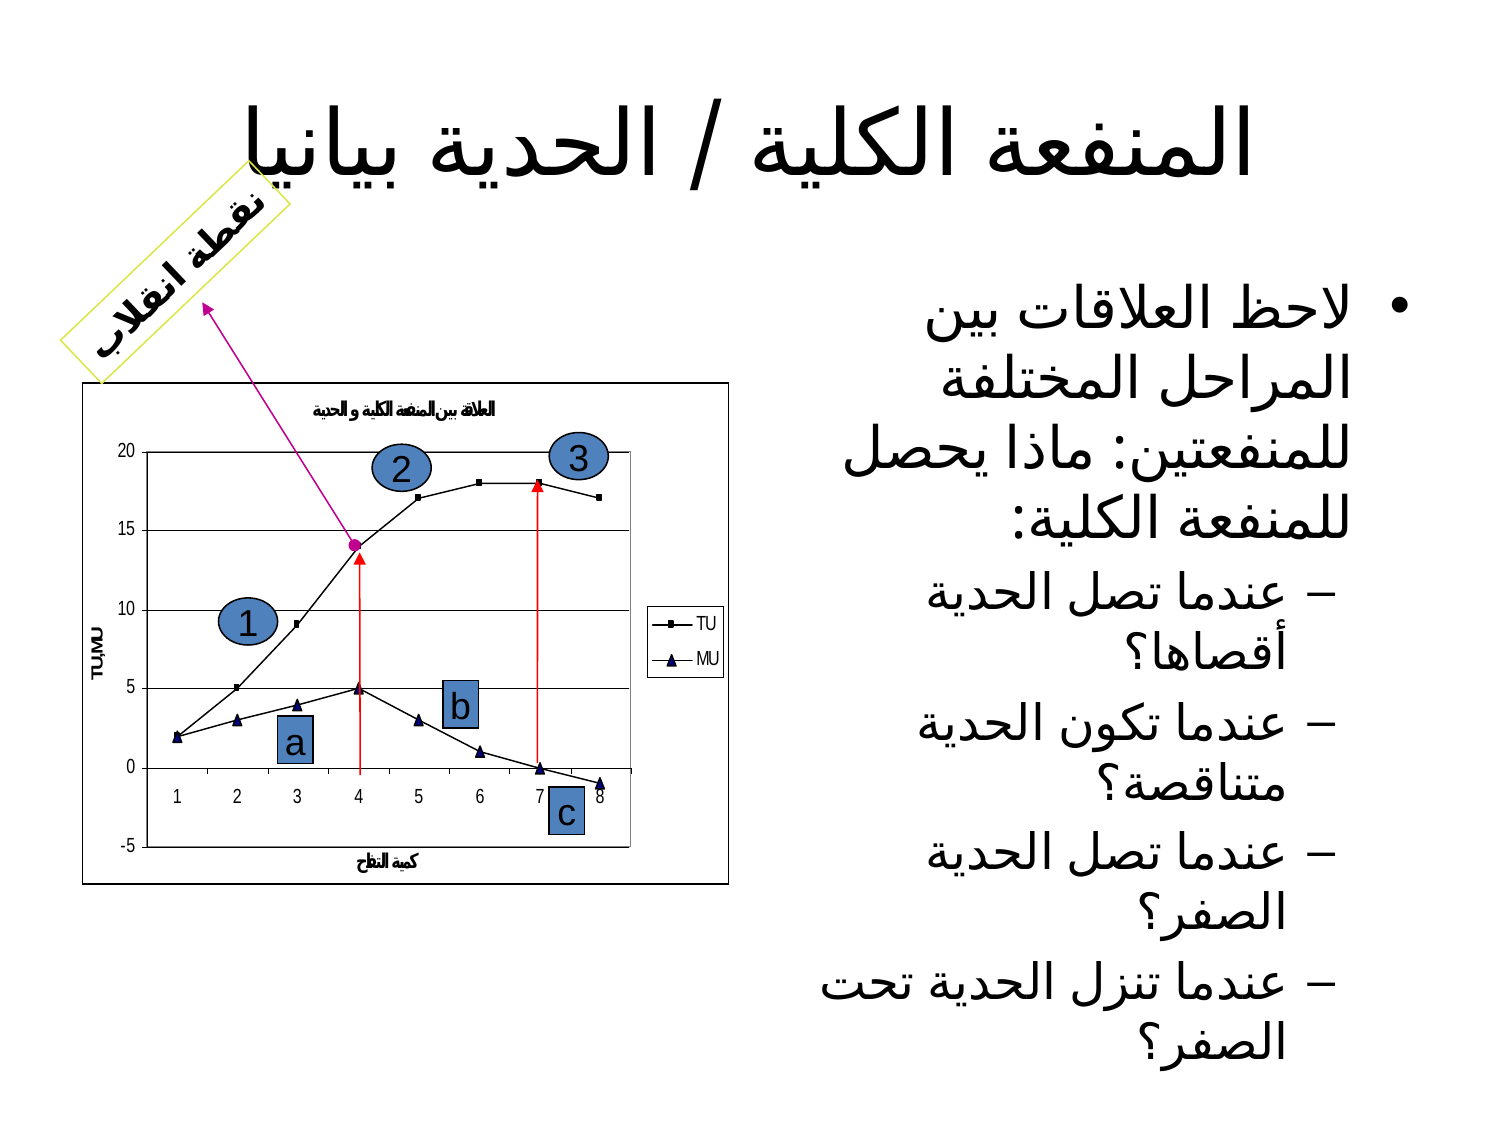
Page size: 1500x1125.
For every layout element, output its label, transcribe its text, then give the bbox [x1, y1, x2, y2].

text_box نقطة انقلاب [60, 160, 291, 371]
list لاحظ العلاقات بين المراحل المختلفة للمنفعتين: ماذا يحصل للمنفعة الكلية: عندما تصل الحدية أقصاها؟ عندما تكون الحدية متناقصة؟ عندما تصل الحدية الصفر؟ عندما تنزل الحدية تحت الصفر؟ [762, 262, 1425, 1005]
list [74, 373, 738, 894]
title المنفعة الكلية / الحدية بيانيا [75, 45, 1425, 233]
text_box [202, 302, 246, 371]
